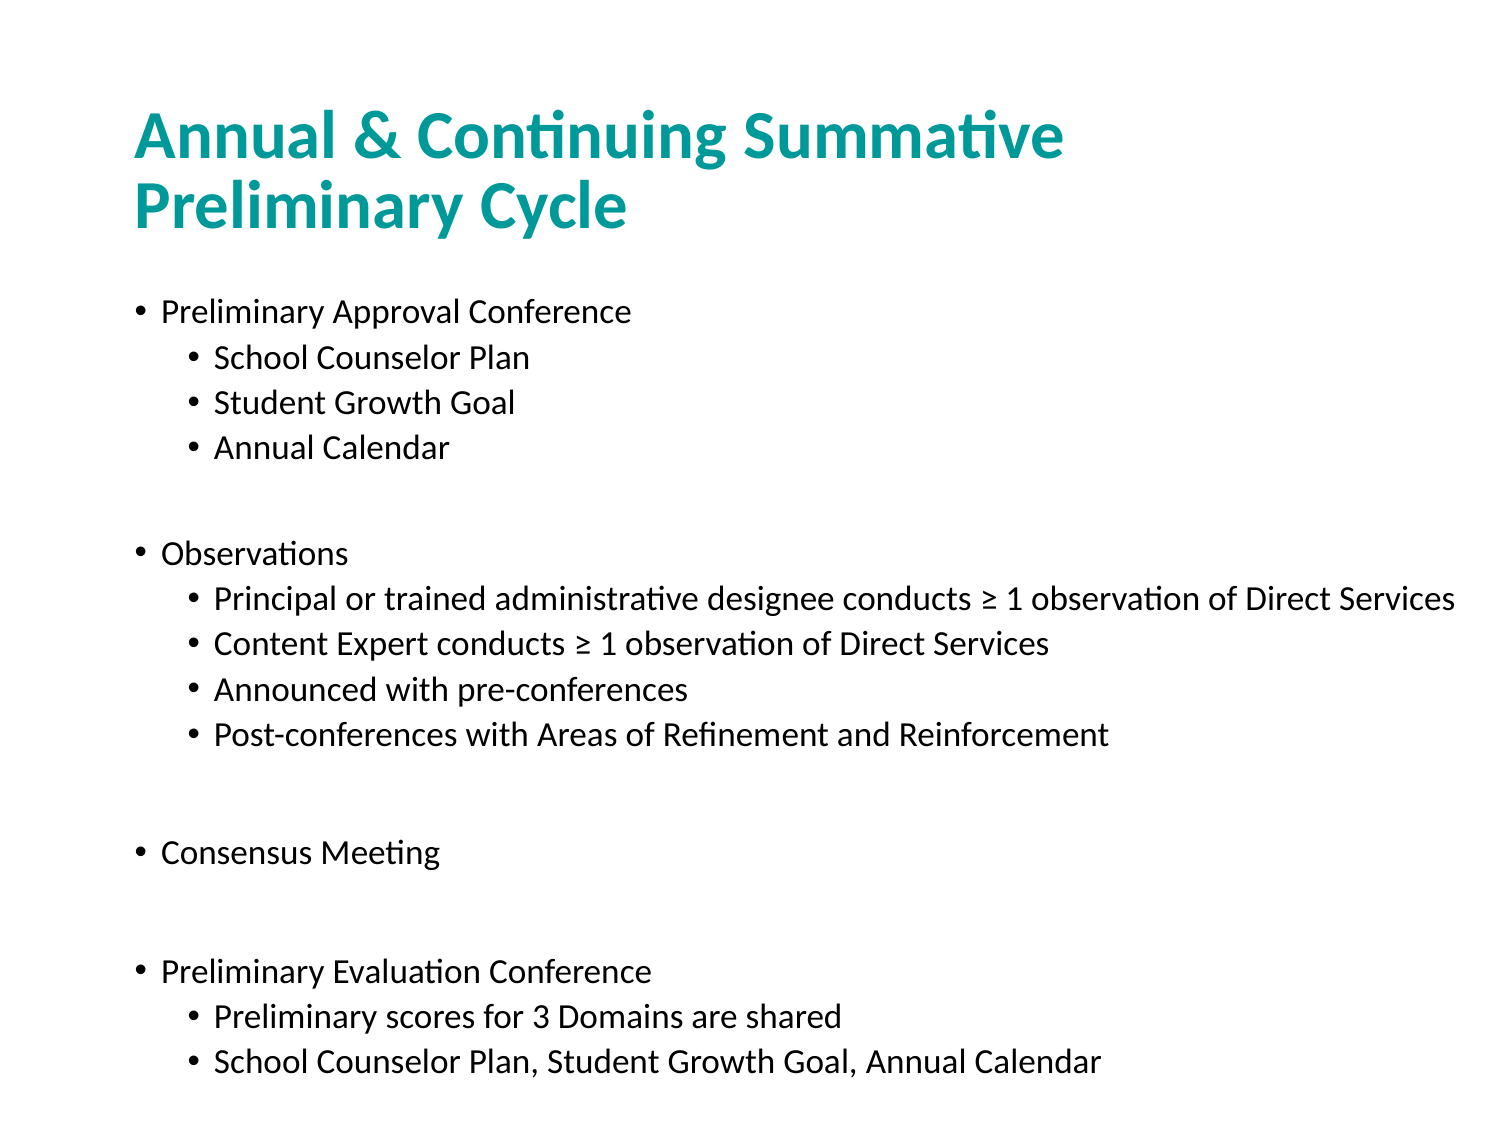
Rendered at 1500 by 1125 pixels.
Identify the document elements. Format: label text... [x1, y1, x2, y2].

title Annual & Continuing Summative Preliminary Cycle [134, 32, 1366, 243]
list Preliminary Approval Conference School Counselor Plan Student Growth Goal Annual Calendar Observations Principal or trained administrative designee conducts ≥ 1 observation of Direct Services Content Expert conducts ≥ 1 observation of Direct Services Announced with pre-conferences Post-conferences with Areas of Refinement and Reinforcement Consensus Meeting Preliminary Evaluation Conference Preliminary scores for 3 Domains are shared School Counselor Plan, Student Growth Goal, Annual Calendar [134, 293, 1500, 1083]
